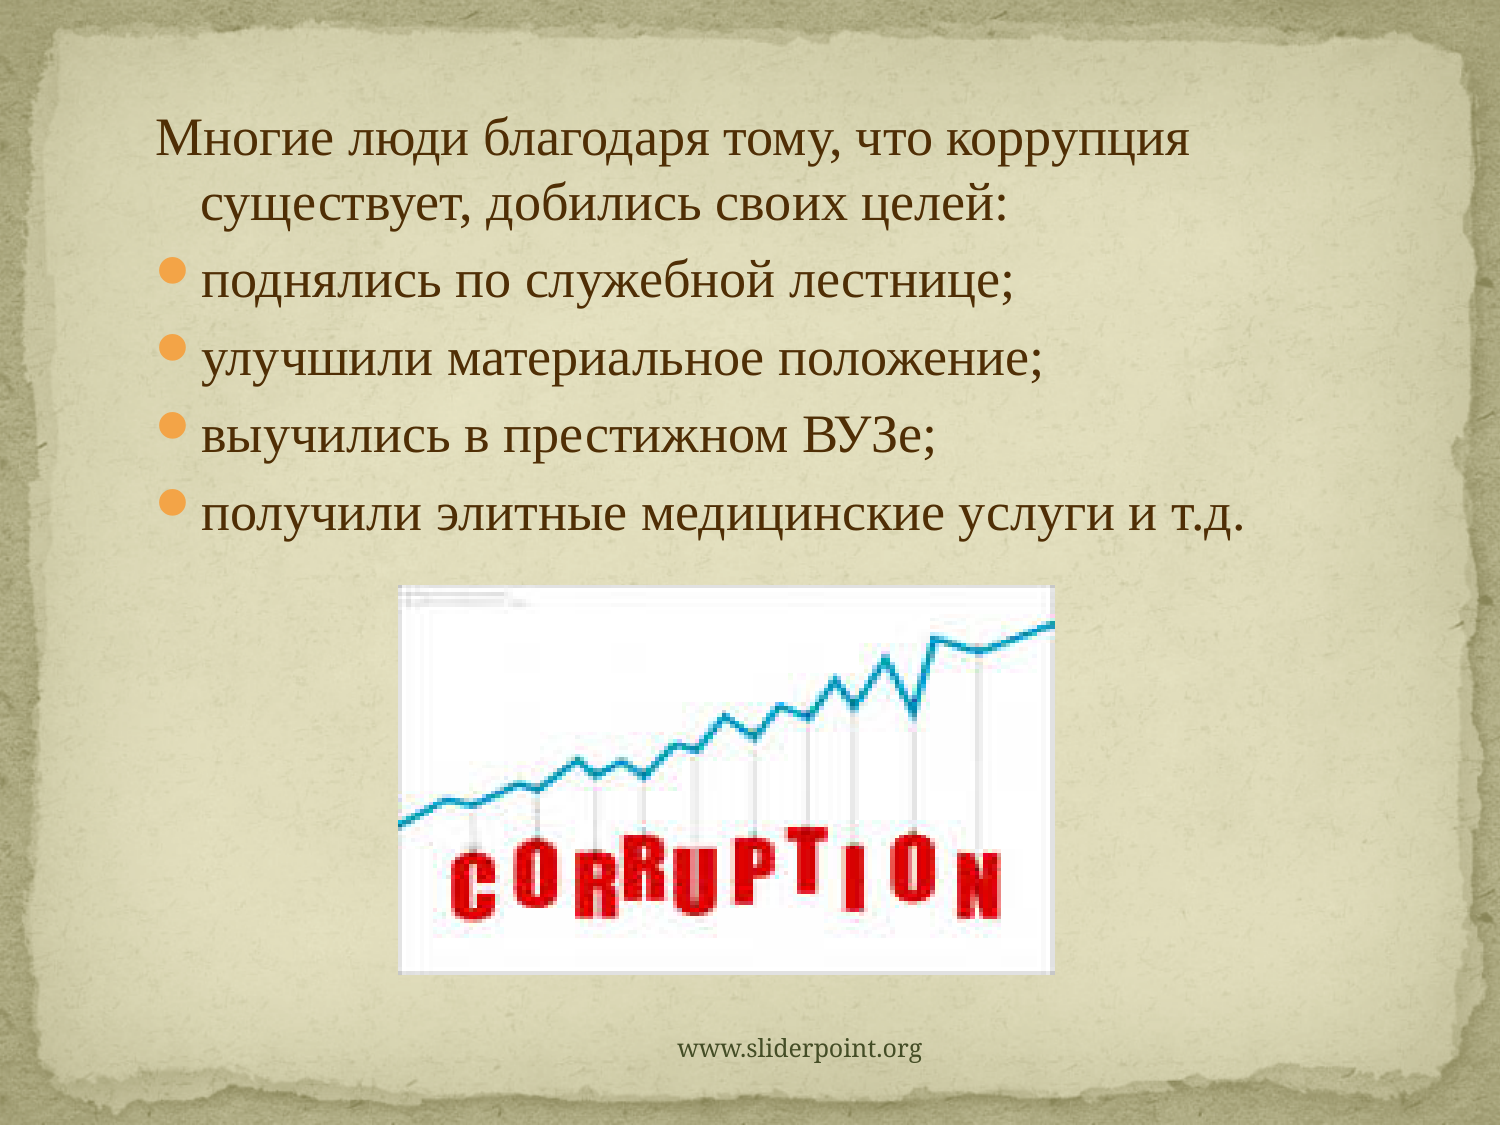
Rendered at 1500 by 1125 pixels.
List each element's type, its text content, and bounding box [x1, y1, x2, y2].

picture [398, 585, 1055, 975]
footer www.sliderpoint.org [350, 1017, 938, 1081]
list Многие люди благодаря тому, что коррупция существует, добились своих целей: поднялись по служебной лестнице; улучшили материальное положение; выучились в престижном ВУЗе; получили элитные медицинские услуги и т.д. [140, 93, 1350, 1000]
